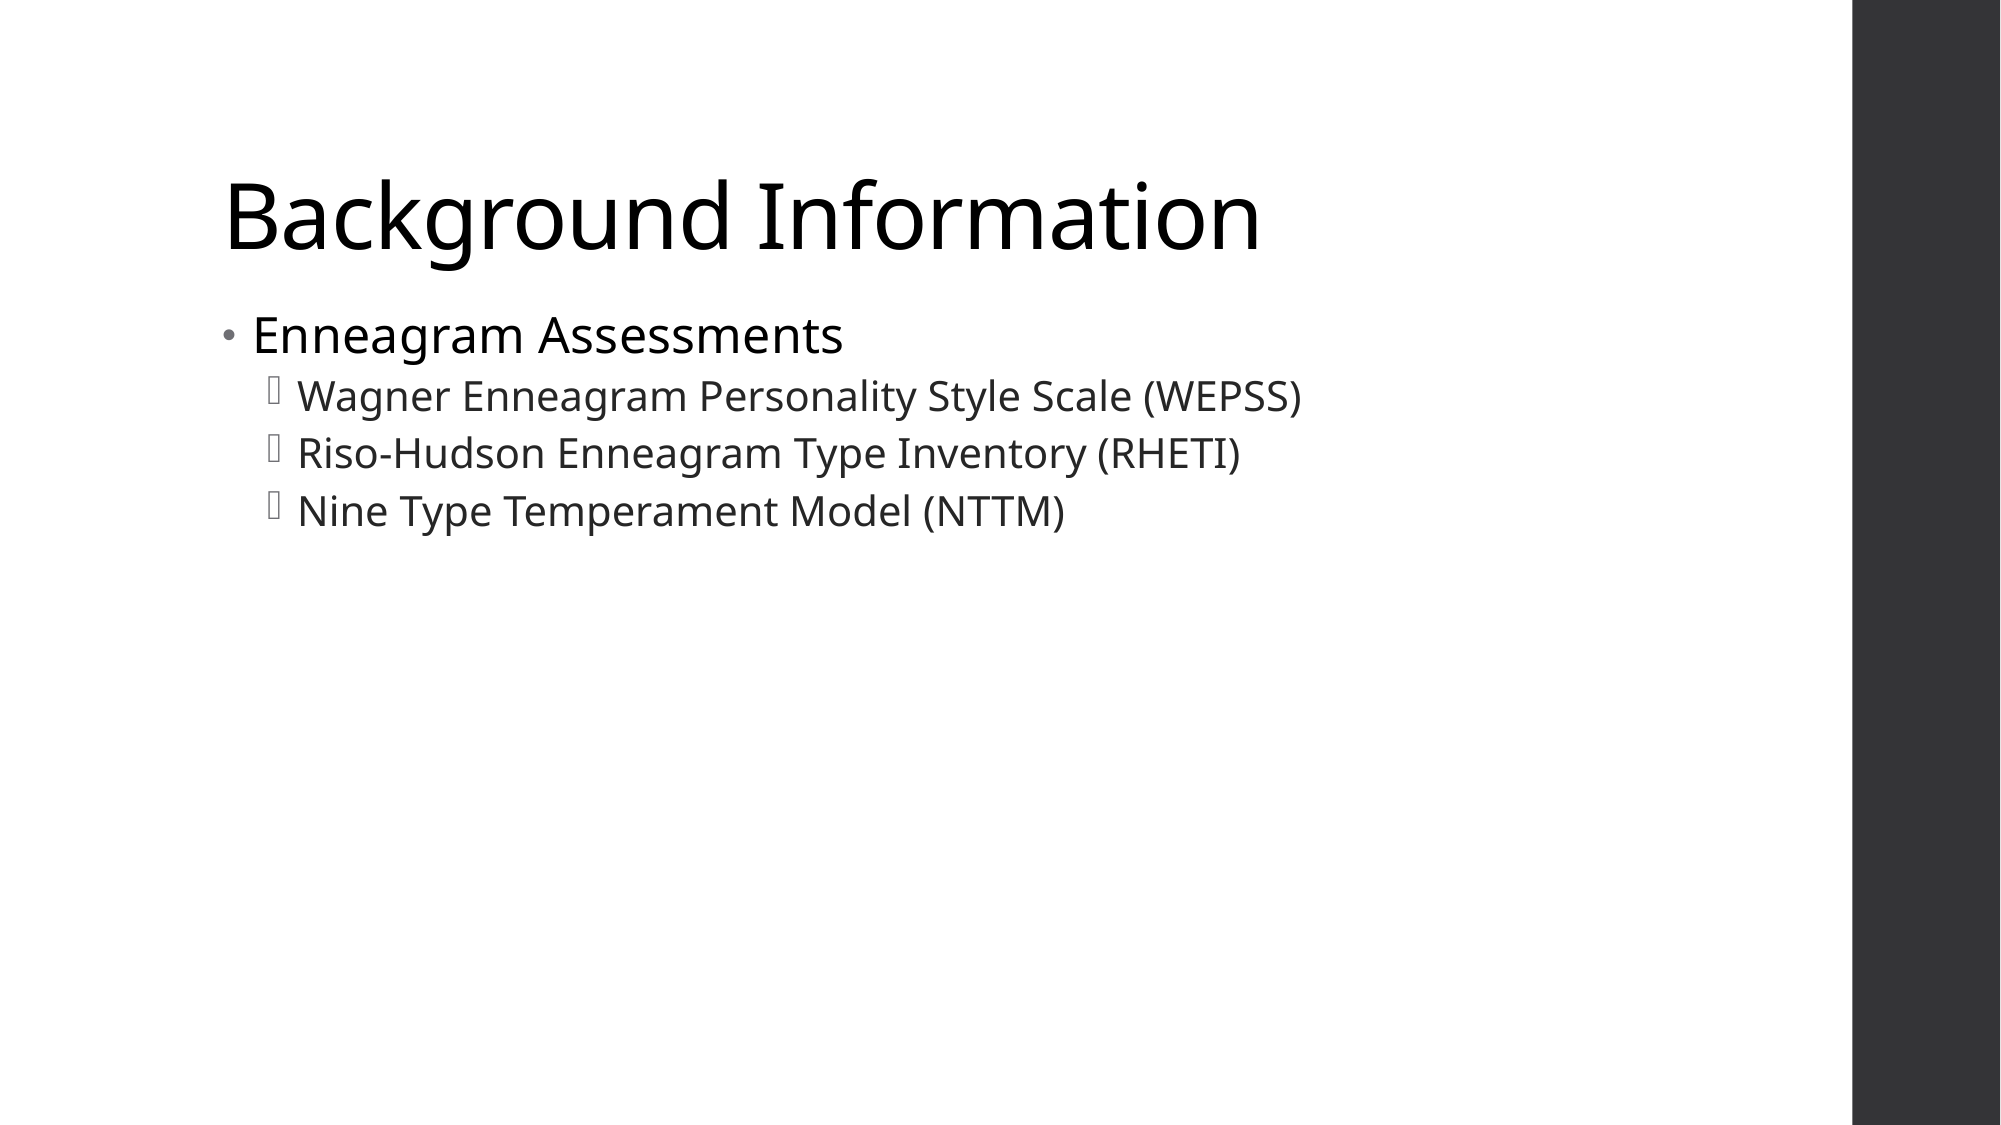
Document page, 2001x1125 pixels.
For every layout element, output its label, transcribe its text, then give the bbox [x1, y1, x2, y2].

list Enneagram Assessments Wagner Enneagram Personality Style Scale (WEPSS) Riso-Hudson Enneagram Type Inventory (RHETI) Nine Type Temperament Model (NTTM) [206, 299, 1617, 1014]
title Background Information [206, 60, 1797, 278]
